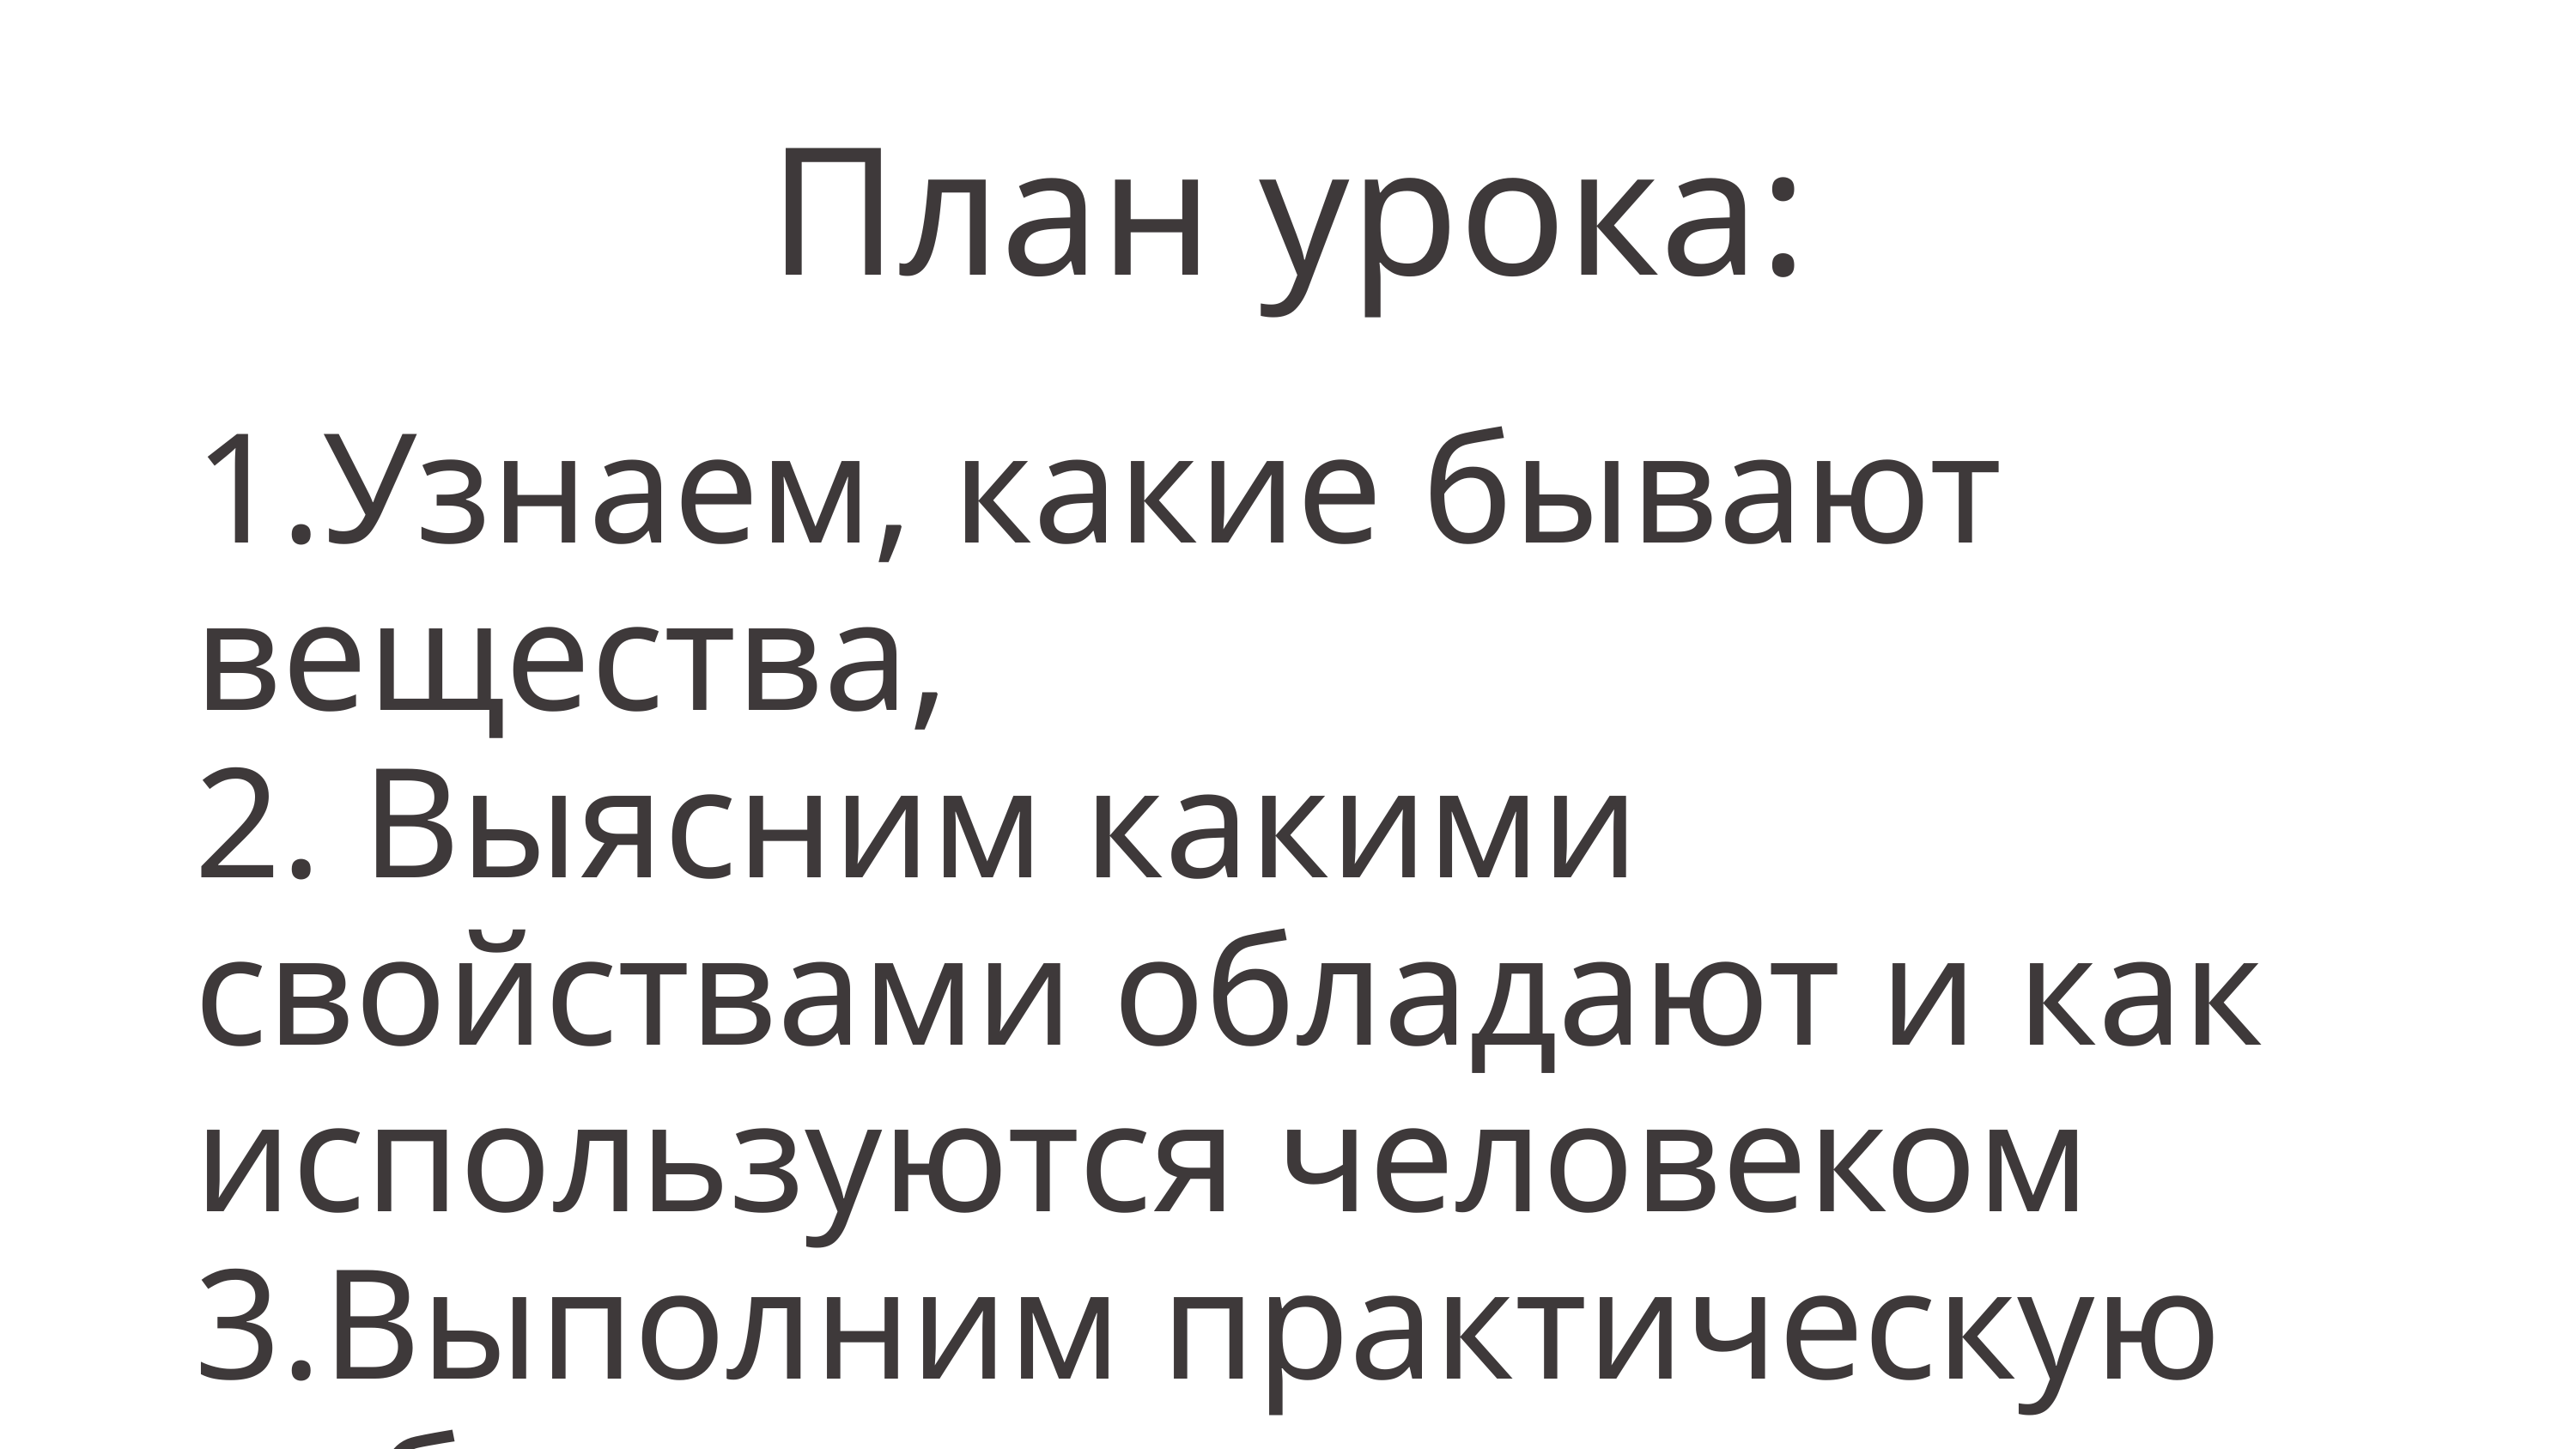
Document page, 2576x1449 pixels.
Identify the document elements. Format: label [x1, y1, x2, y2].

text_box [194, 98, 2382, 1251]
